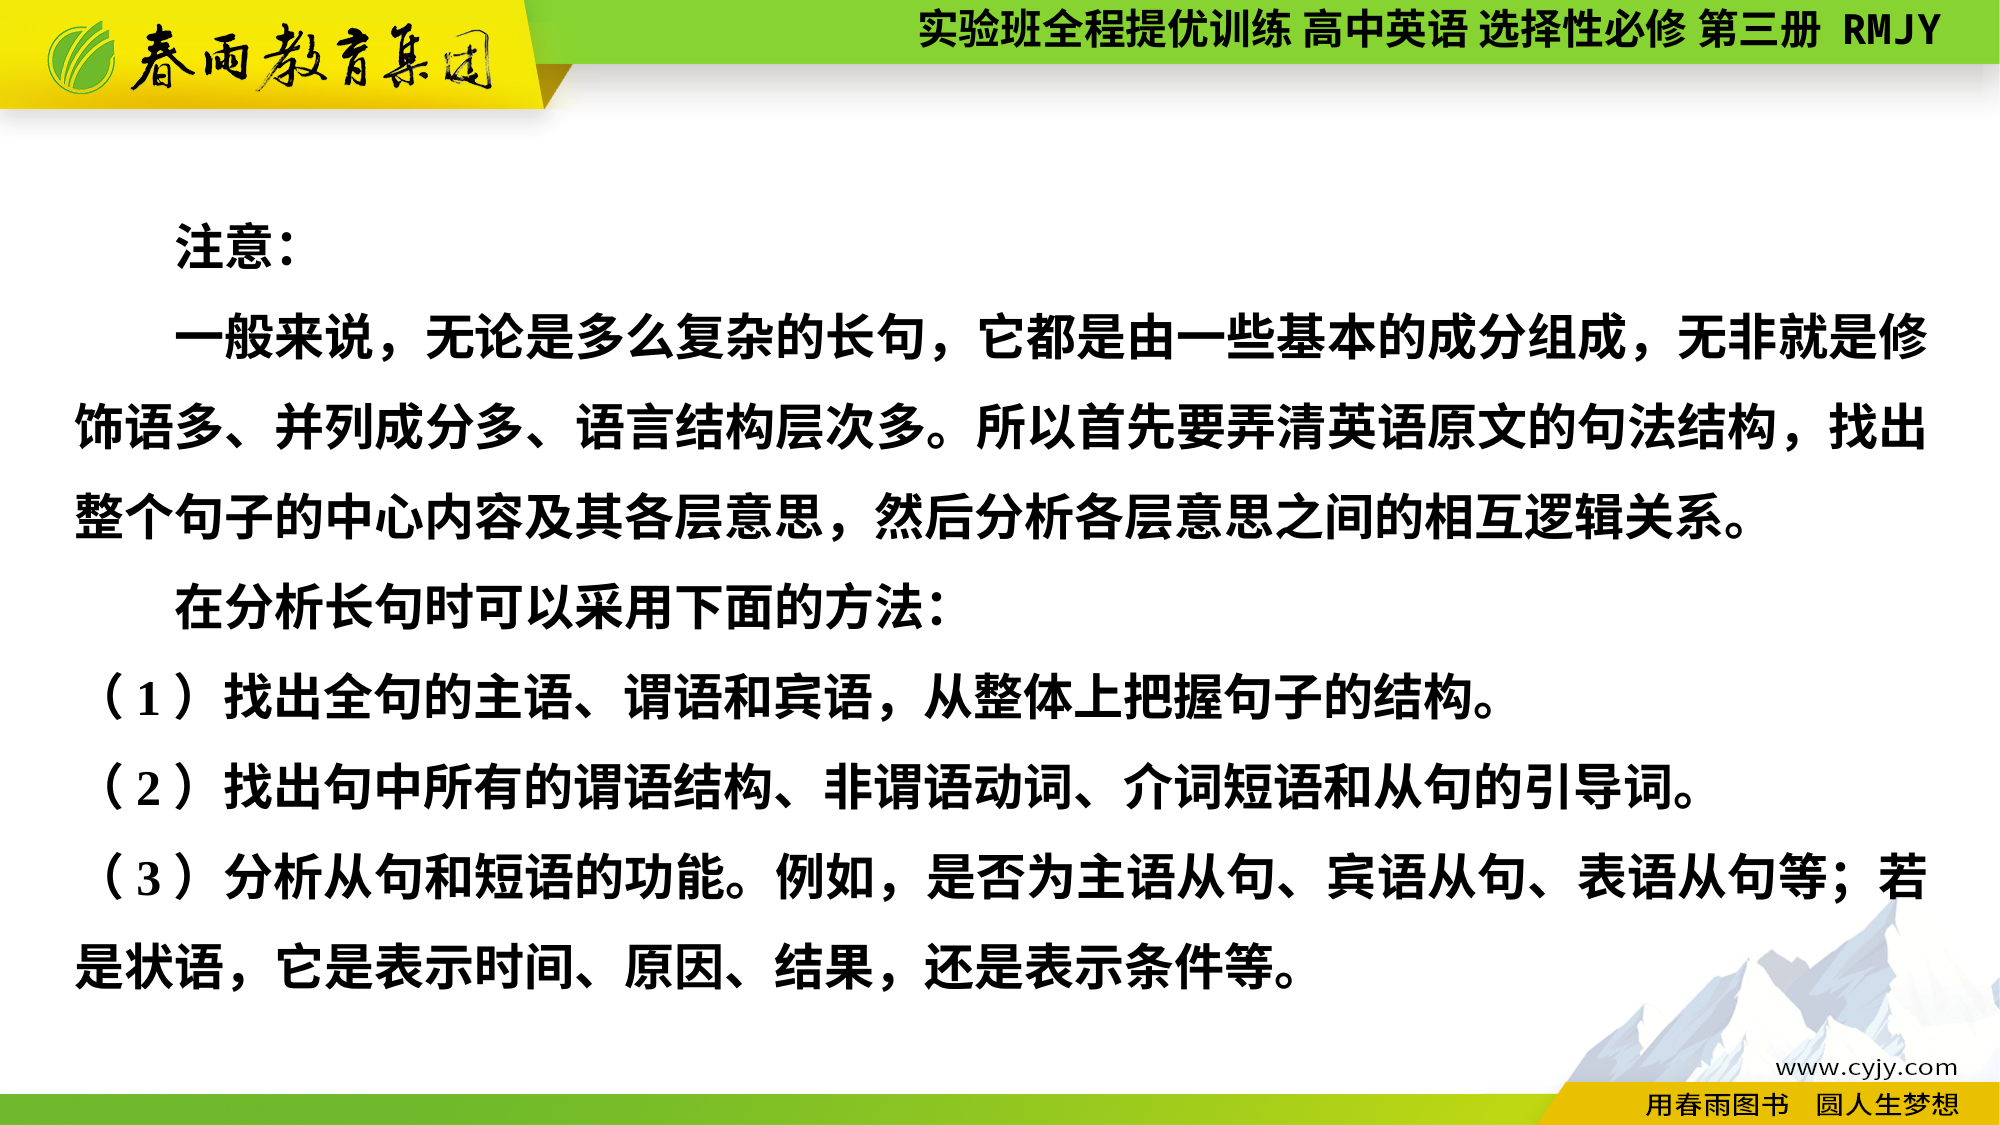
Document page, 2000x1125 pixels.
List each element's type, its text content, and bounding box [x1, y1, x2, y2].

picture [0, 0, 2000, 1125]
list 注意： 一般来说，无论是多么复杂的长句，它都是由一些基本的成分组成，无非就是修饰语多、并列成分多、语言结构层次多。所以首先要弄清英语原文的句法结构，找出整个句子的中心内容及其各层意思，然后分析各层意思之间的相互逻辑关系。 在分析长句时可以采用下面的方法： （1）找出全句的主语、谓语和宾语，从整体上把握句子的结构。 （2）找出句中所有的谓语结构、非谓语动词、介词短语和从句的引导词。 （3）分析从句和短语的功能。例如，是否为主语从句、宾语从句、表语从句等；若是状语，它是表示时间、原因、结果，还是表示条件等。 [59, 178, 1944, 1012]
